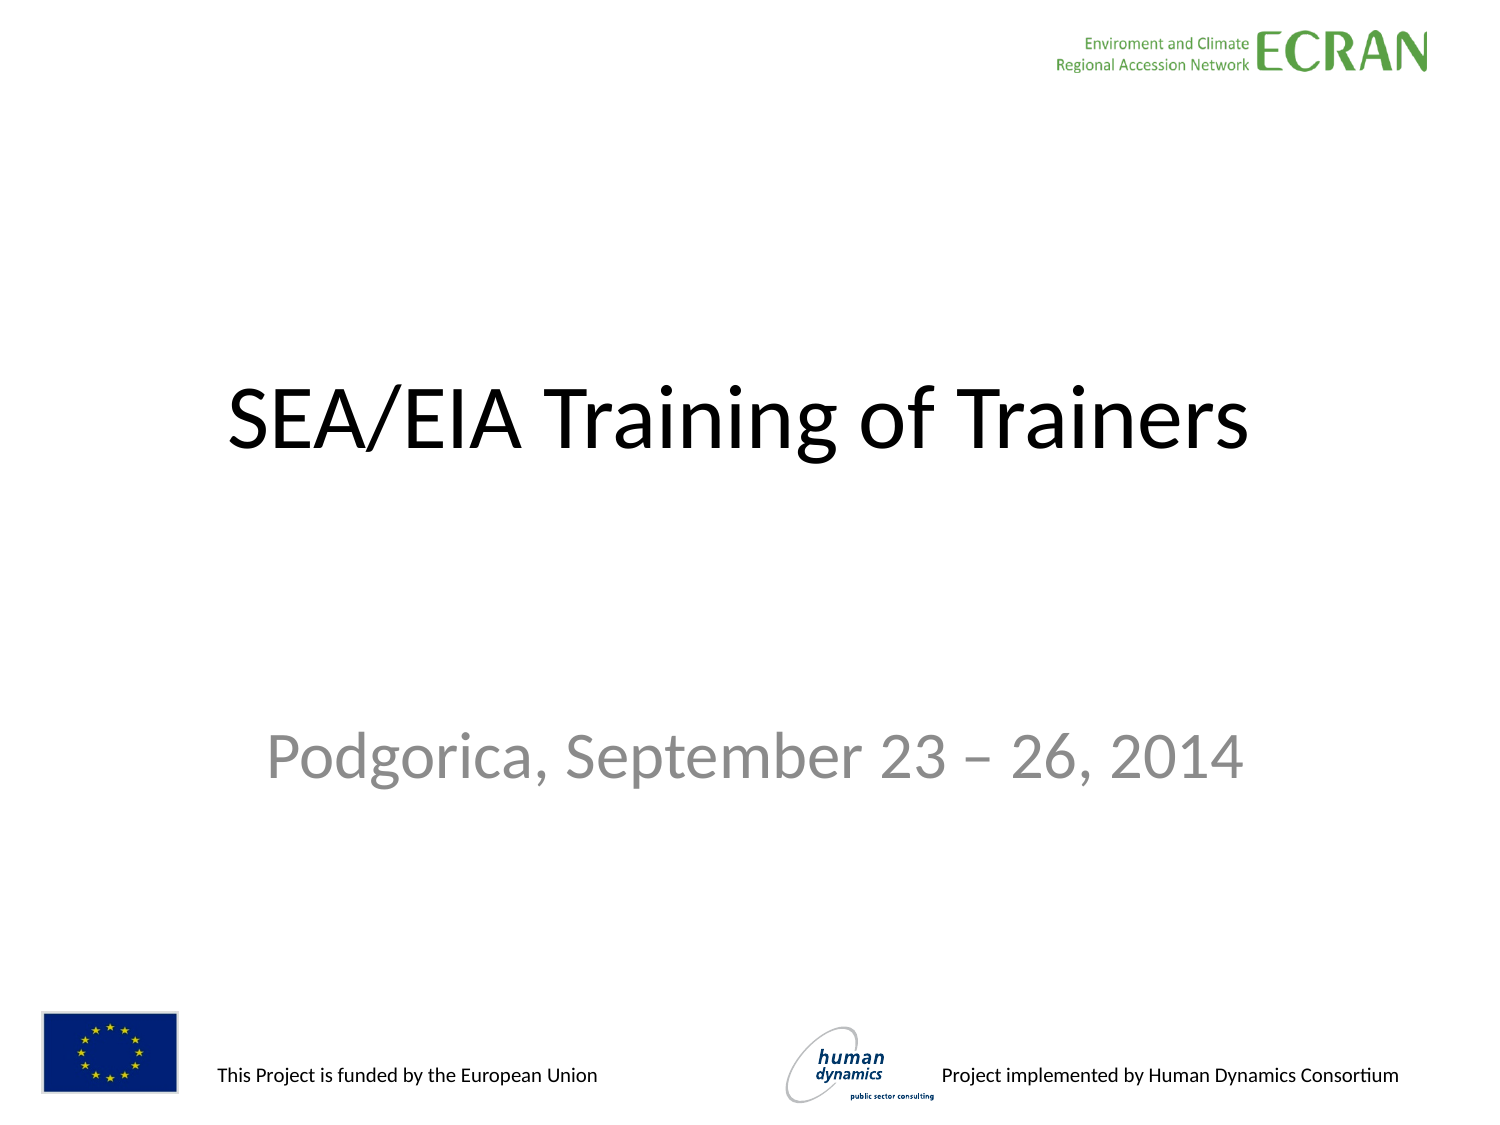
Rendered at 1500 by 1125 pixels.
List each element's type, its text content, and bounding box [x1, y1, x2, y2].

picture [41, 1011, 179, 1094]
subtitle Podgorica, September 23 – 26, 2014 [230, 704, 1281, 992]
title SEA/EIA Training of Trainers [112, 290, 1388, 532]
picture [1057, 30, 1427, 73]
